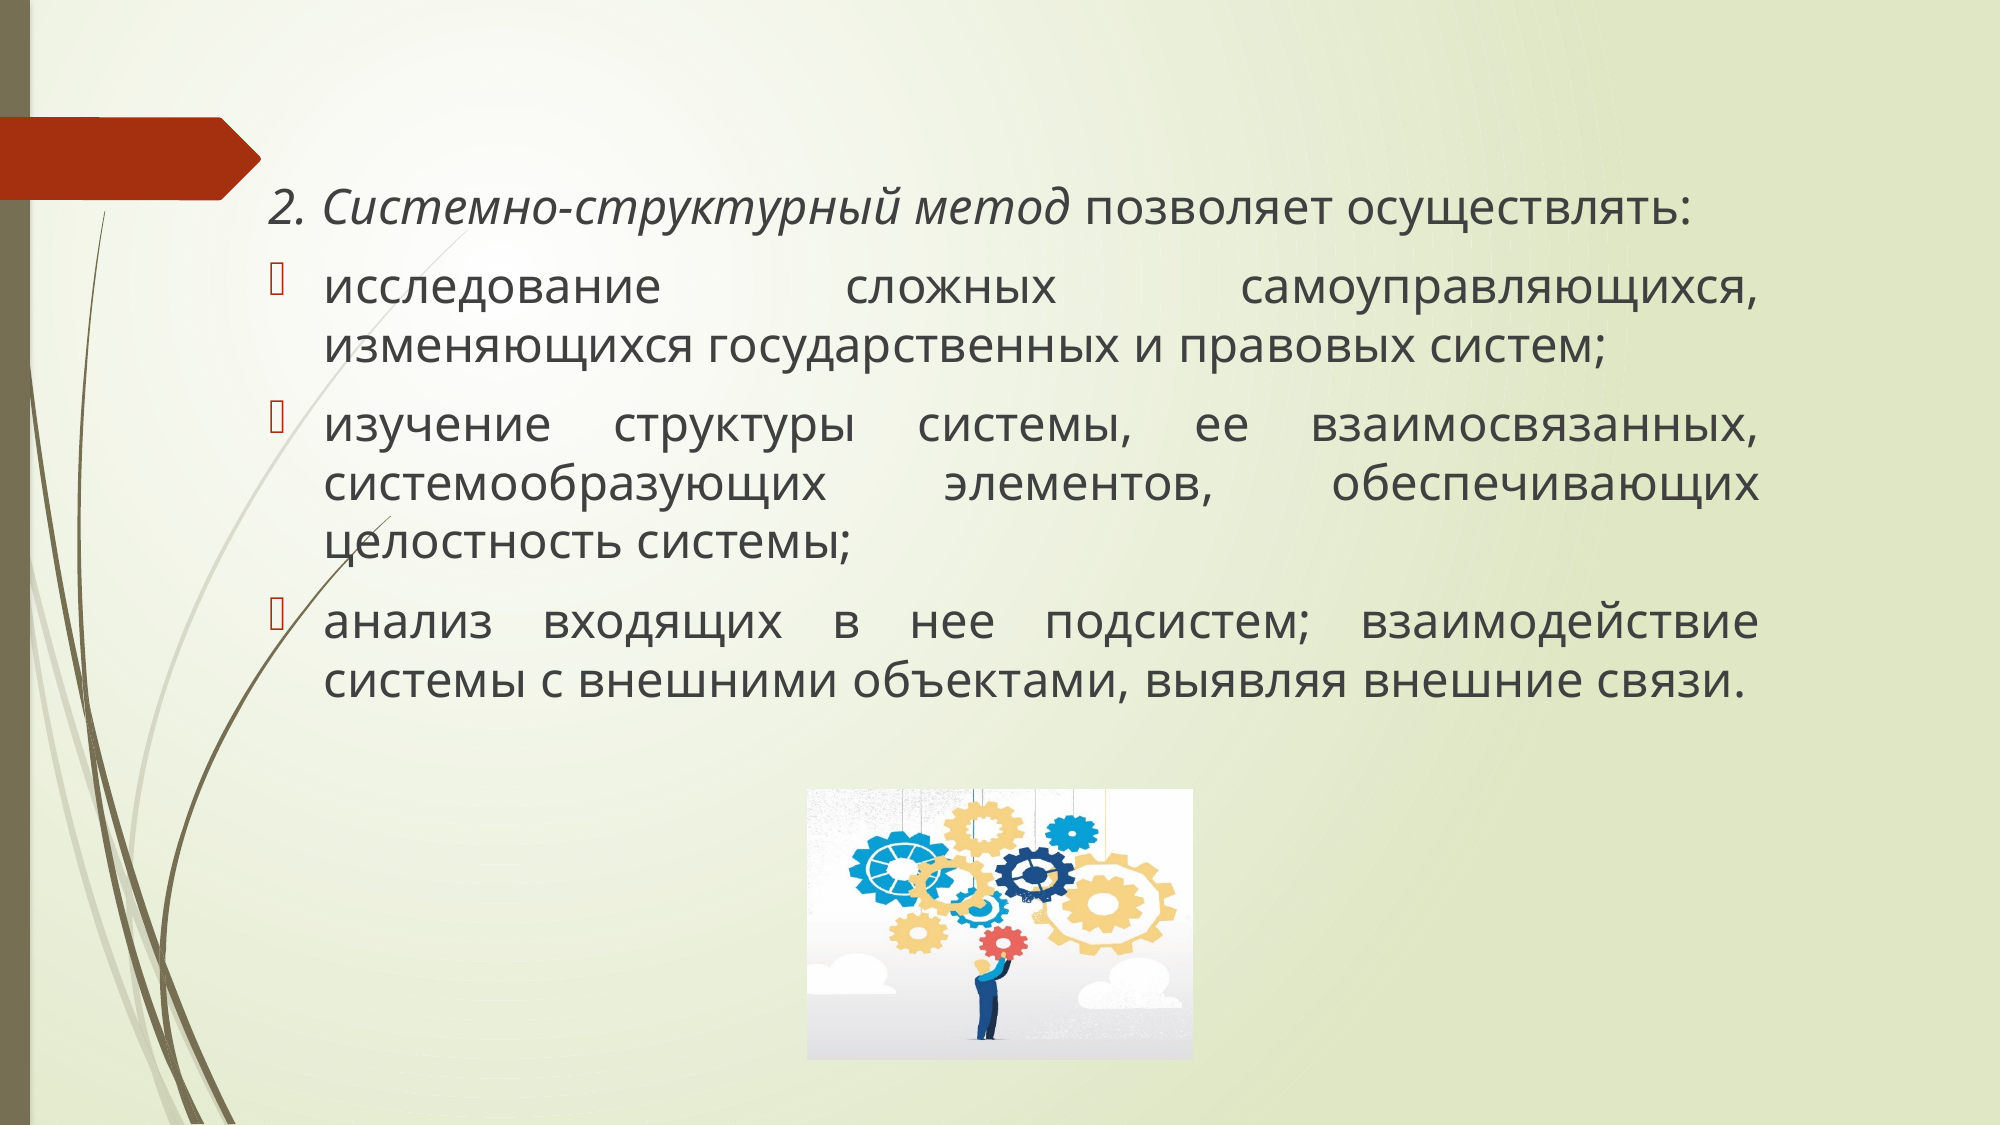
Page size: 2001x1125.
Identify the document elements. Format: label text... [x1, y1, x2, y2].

picture [807, 789, 1193, 1060]
list 2. Системно-структурный метод позволяет осуществлять: исследование сложных самоуправляющихся, изменяющихся государственных и правовых систем; изучение структуры системы, ее взаимосвязанных, системообразующих элементов, обеспечивающих целостность системы; анализ входящих в нее подсистем; взаимодействие системы с внешними объектами, выявляя внешние связи. [253, 167, 1777, 776]
